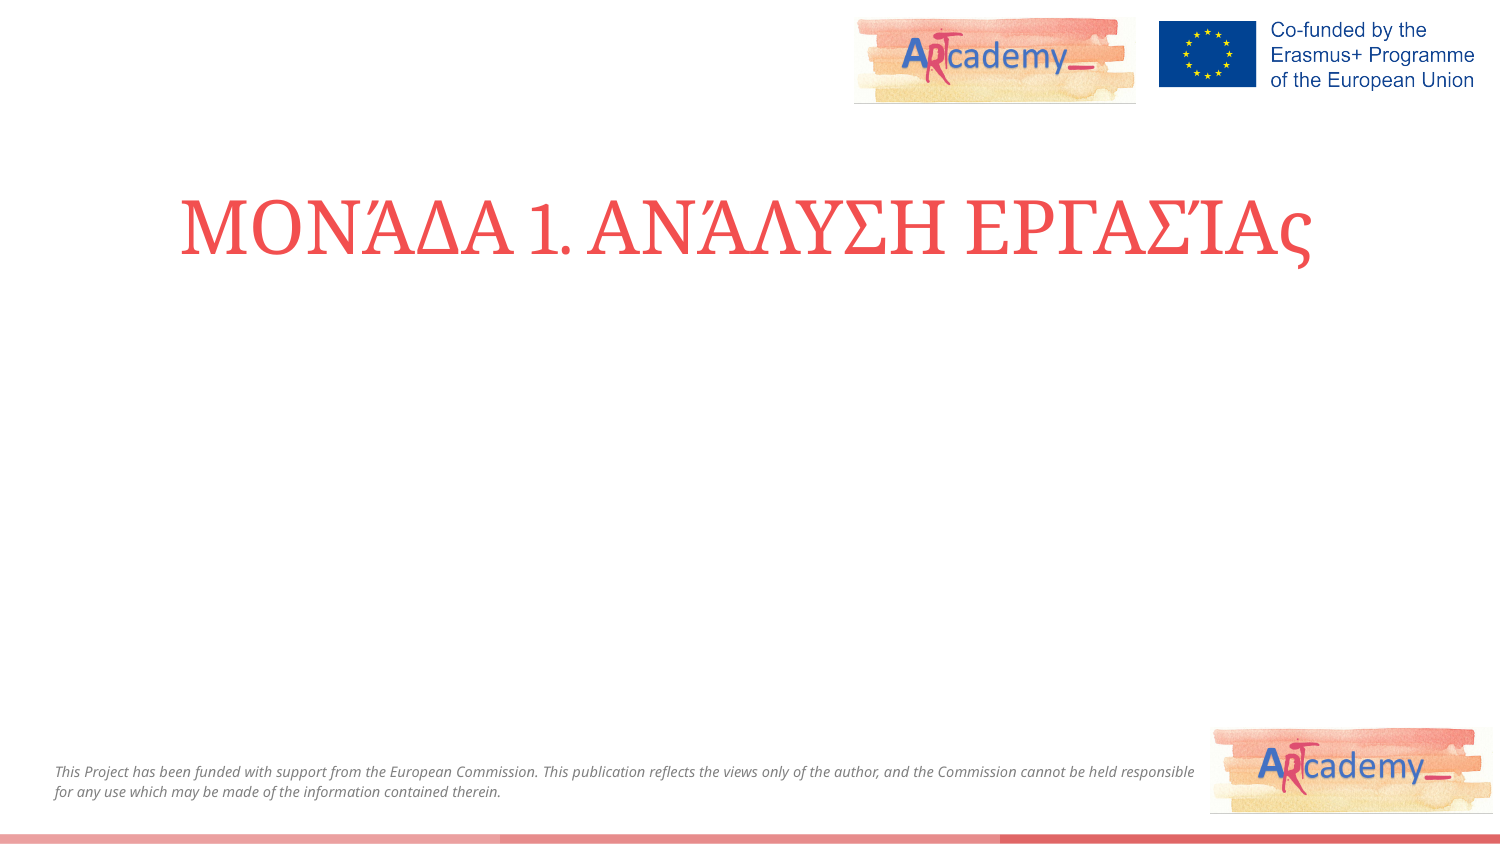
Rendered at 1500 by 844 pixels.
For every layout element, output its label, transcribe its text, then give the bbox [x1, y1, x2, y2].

picture [1158, 21, 1474, 91]
title ΜΟΝΆΔΑ 1. ΑΝΆΛΥΣΗ ΕΡΓΑΣΊΑς [164, 167, 1336, 375]
text_box This Project has been funded with support from the European Commission. This publication reflects the views only of the author, and the Commission cannot be held responsible for any use which may be made of the information contained therein. [39, 754, 1205, 799]
picture [1210, 709, 1493, 844]
picture [854, 0, 1137, 134]
